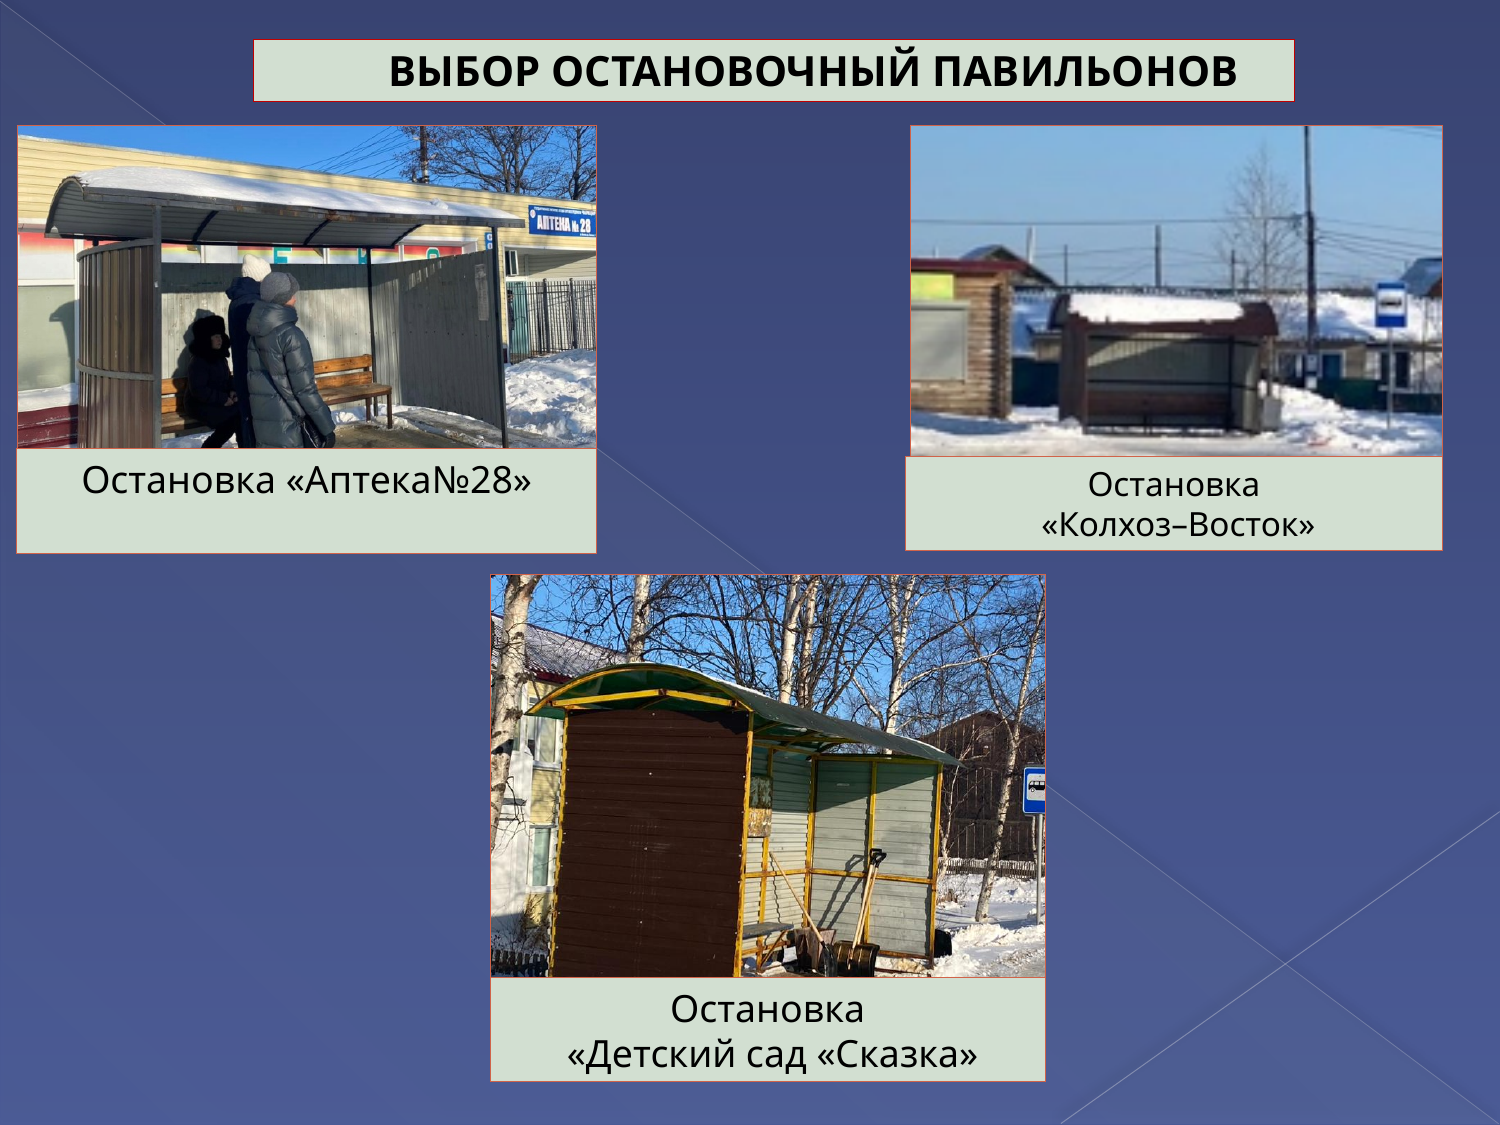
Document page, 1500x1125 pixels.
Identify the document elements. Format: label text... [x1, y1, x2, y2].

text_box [16, 125, 1443, 1084]
title ВЫБОР ОСТАНОВОЧНЫЙ ПАВИЛЬОНОВ [253, 39, 1295, 102]
